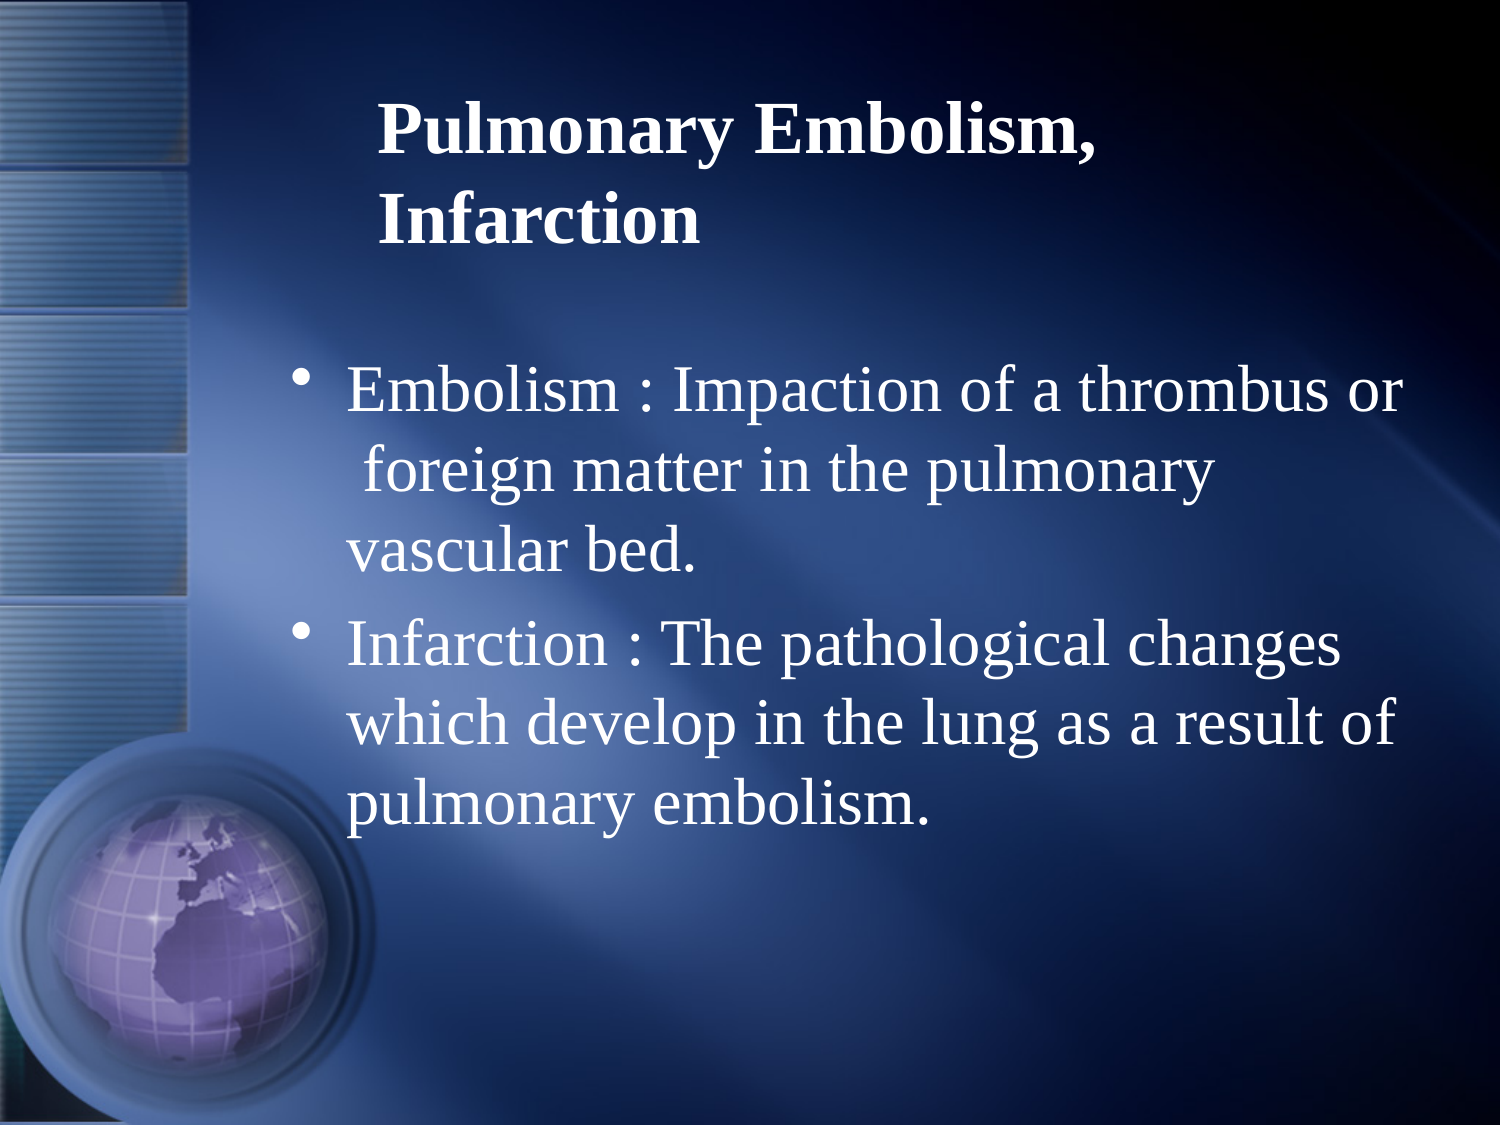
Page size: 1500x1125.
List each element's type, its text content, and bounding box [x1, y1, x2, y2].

list Embolism : Impaction of a thrombus or foreign matter in the pulmonary vascular bed. Infarction : The pathological changes which develop in the lung as a result of pulmonary embolism. [274, 337, 1426, 1051]
title Pulmonary Embolism, Infarction [362, 74, 1401, 263]
picture [0, 0, 1500, 1125]
